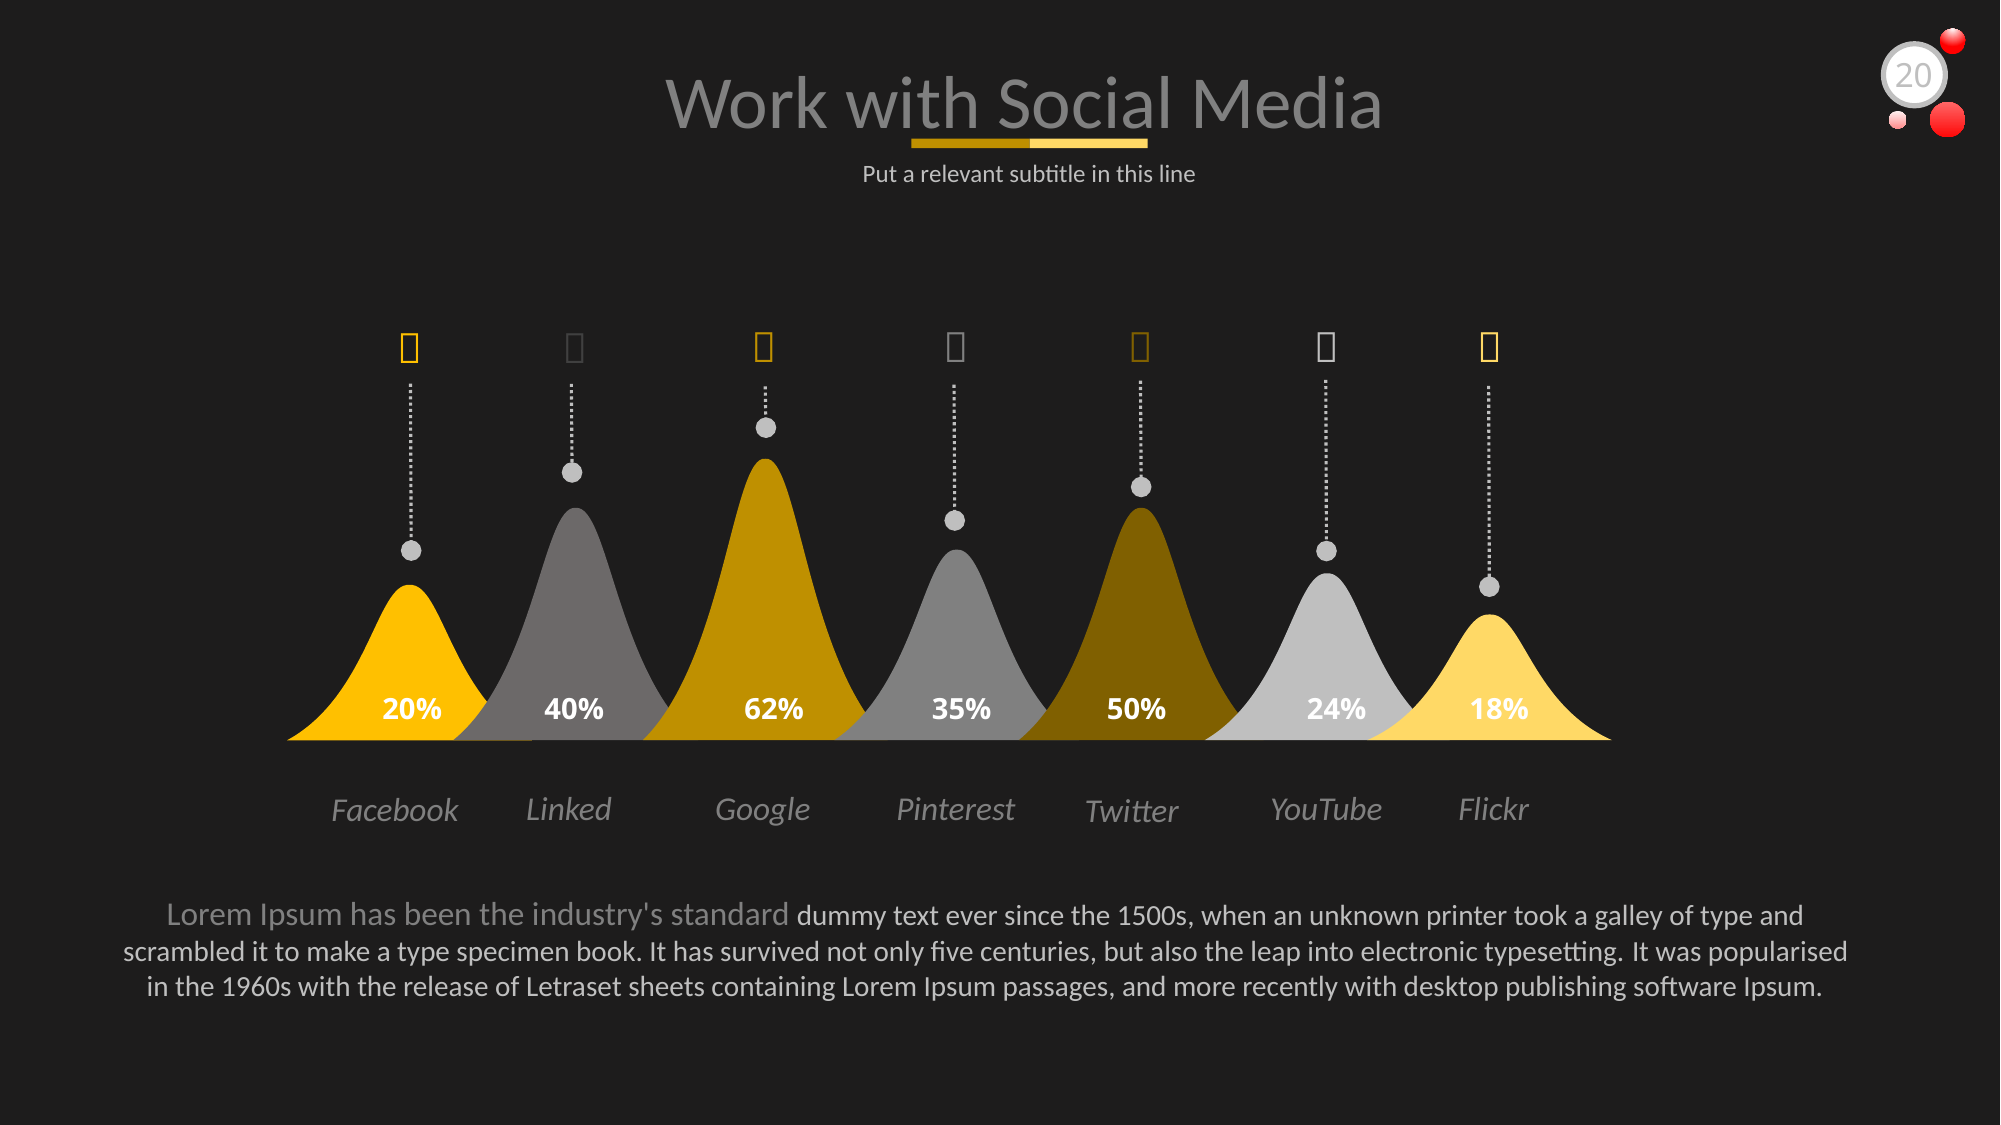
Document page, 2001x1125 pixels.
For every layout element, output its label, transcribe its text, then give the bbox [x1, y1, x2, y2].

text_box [1876, 28, 1966, 138]
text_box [1367, 313, 1613, 836]
text_box Work with Social Media [597, 1, 1454, 152]
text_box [834, 313, 1018, 836]
text_box Put a relevant subtitle in this line [792, 142, 1267, 202]
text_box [911, 138, 1148, 149]
text_box Lorem Ipsum has been the industry's standard dummy text ever since the 1500s, when an unknown printer took a galley of type and scrambled it to make a type specimen book. It has survived not only five centuries, but also the leap into electronic typesetting. It was popularised in the 1960s with the release of Letraset sheets containing Lorem Ipsum passages, and more recently with desktop publishing software Ipsum. [99, 884, 1872, 1074]
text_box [642, 313, 834, 836]
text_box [1018, 313, 1264, 838]
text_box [1204, 313, 1367, 836]
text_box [287, 314, 532, 837]
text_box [453, 314, 642, 836]
